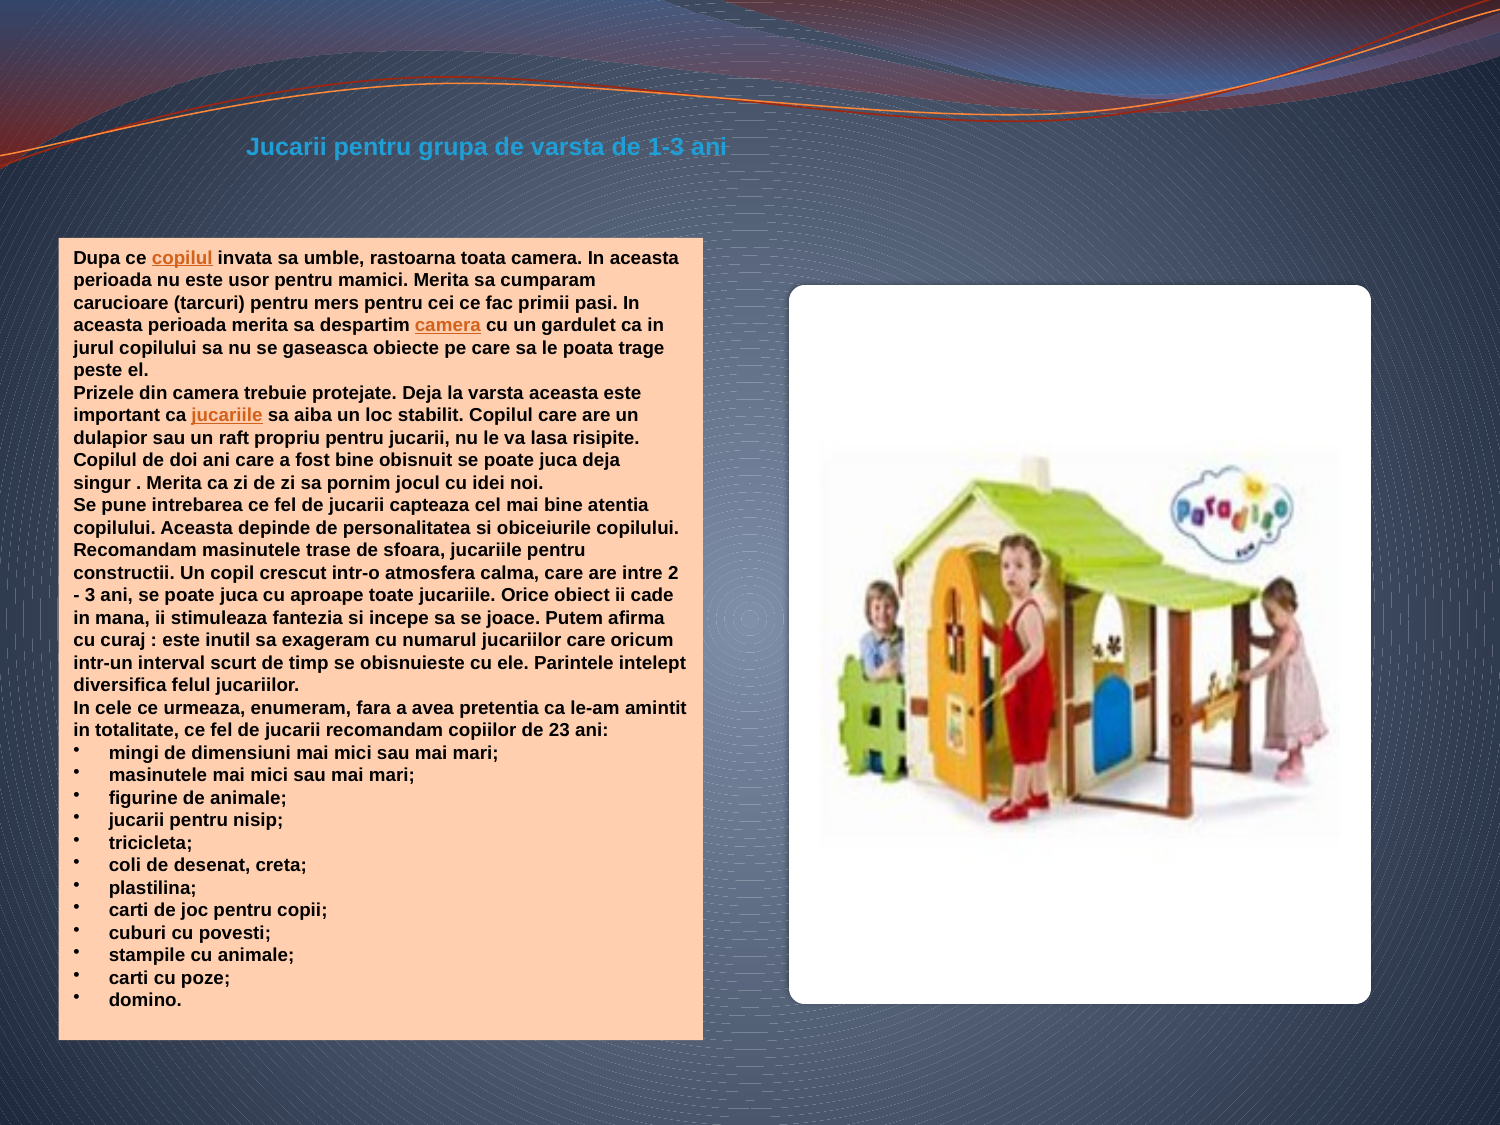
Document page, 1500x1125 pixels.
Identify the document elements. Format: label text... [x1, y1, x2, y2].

text_box Dupa ce copilul invata sa umble, rastoarna toata camera. In aceasta perioada nu este usor pentru mamici. Merita sa cumparam carucioare (tarcuri) pentru mers pentru cei ce fac primii pasi. In aceasta perioada merita sa despartim camera cu un gardulet ca in jurul copilului sa nu se gaseasca obiecte pe care sa le poata trage peste el. Prizele din camera trebuie protejate. Deja la varsta aceasta este important ca jucariile sa aiba un loc stabilit. Copilul care are un dulapior sau un raft propriu pentru jucarii, nu le va lasa risipite. Copilul de doi ani care a fost bine obisnuit se poate juca deja singur . Merita ca zi de zi sa pornim jocul cu idei noi. Se pune intrebarea ce fel de jucarii capteaza cel mai bine atentia copilului. Aceasta depinde de personalitatea si obiceiurile copilului. Recomandam masinutele trase de sfoara, jucariile pentru constructii. Un copil crescut intr-o atmosfera calma, care are intre 2 - 3 ani, se poate juca cu aproape toate jucariile. Orice obiect ii cade in mana, ii stimuleaza fantezia si incepe sa se joace. Putem afirma cu curaj : este inutil sa exageram cu numarul jucariilor care oricum intr-un interval scurt de timp se obisnuieste cu ele. Parintele intelept diversifica felul jucariilor. In cele ce urmeaza, enumeram, fara a avea pretentia ca le-am amintit in totalitate, ce fel de jucarii recomandam copiilor de 23 ani: mingi de dimensiuni mai mici sau mai mari; masinutele mai mici sau mai mari; figurine de animale; jucarii pentru nisip; tricicleta; coli de desenat, creta; plastilina; carti de joc pentru copii; cuburi cu povesti; stampile cu animale; carti cu poze; domino. [58, 237, 703, 1041]
table_header Jucarii pentru grupa de varsta de 1-3 ani [246, 129, 962, 161]
picture [820, 316, 1341, 973]
